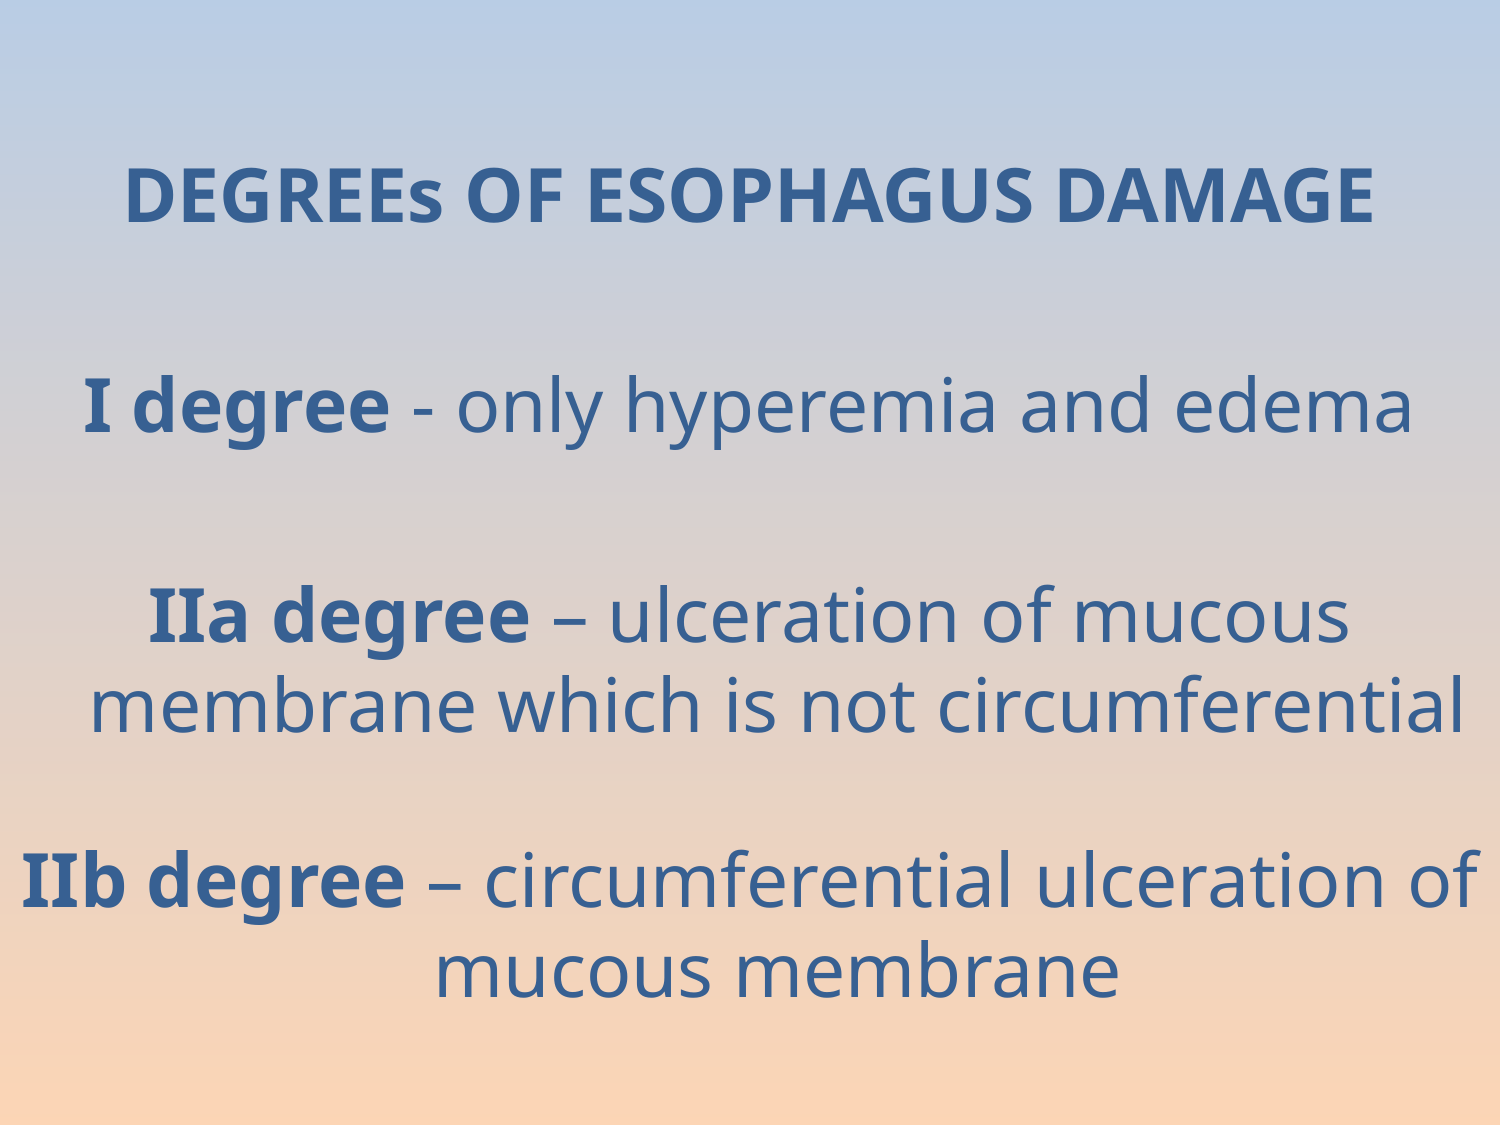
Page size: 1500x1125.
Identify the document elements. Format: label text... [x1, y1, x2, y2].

text_box DEGREEs OF ESOPHAGUS DAMAGE I degree - only hyperemia and edema IIa degree – ulceration of mucous membrane which is not circumferential IIb degree – circumferential ulceration of mucous membrane [0, 0, 1500, 1125]
